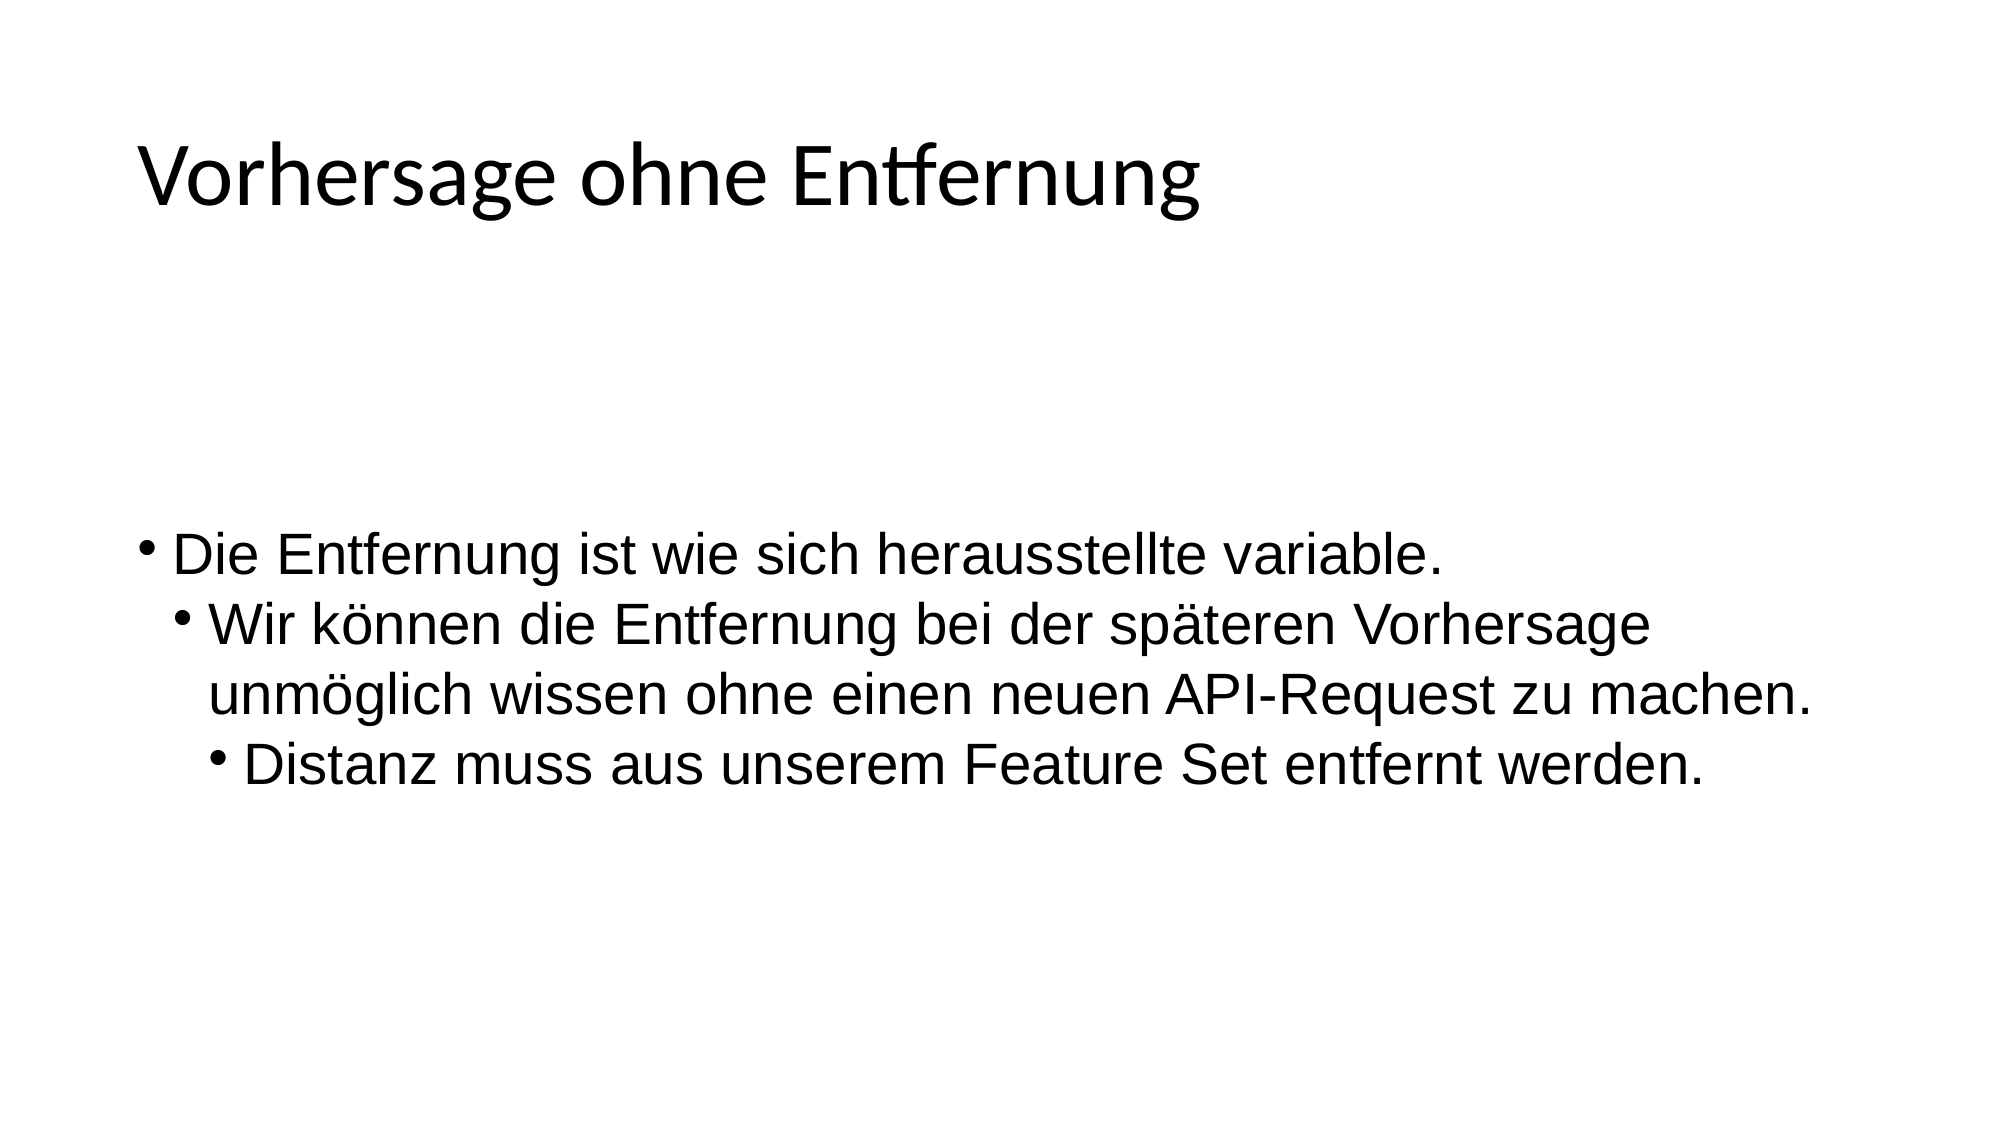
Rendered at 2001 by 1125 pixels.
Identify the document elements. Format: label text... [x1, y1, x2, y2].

text_box Vorhersage ohne Entfernung [137, 59, 1863, 278]
text_box Die Entfernung ist wie sich herausstellte variable. Wir können die Entfernung bei der späteren Vorhersage unmöglich wissen ohne einen neuen API-Request zu machen. Distanz muss aus unserem Feature Set entfernt werden. [137, 299, 1863, 1014]
